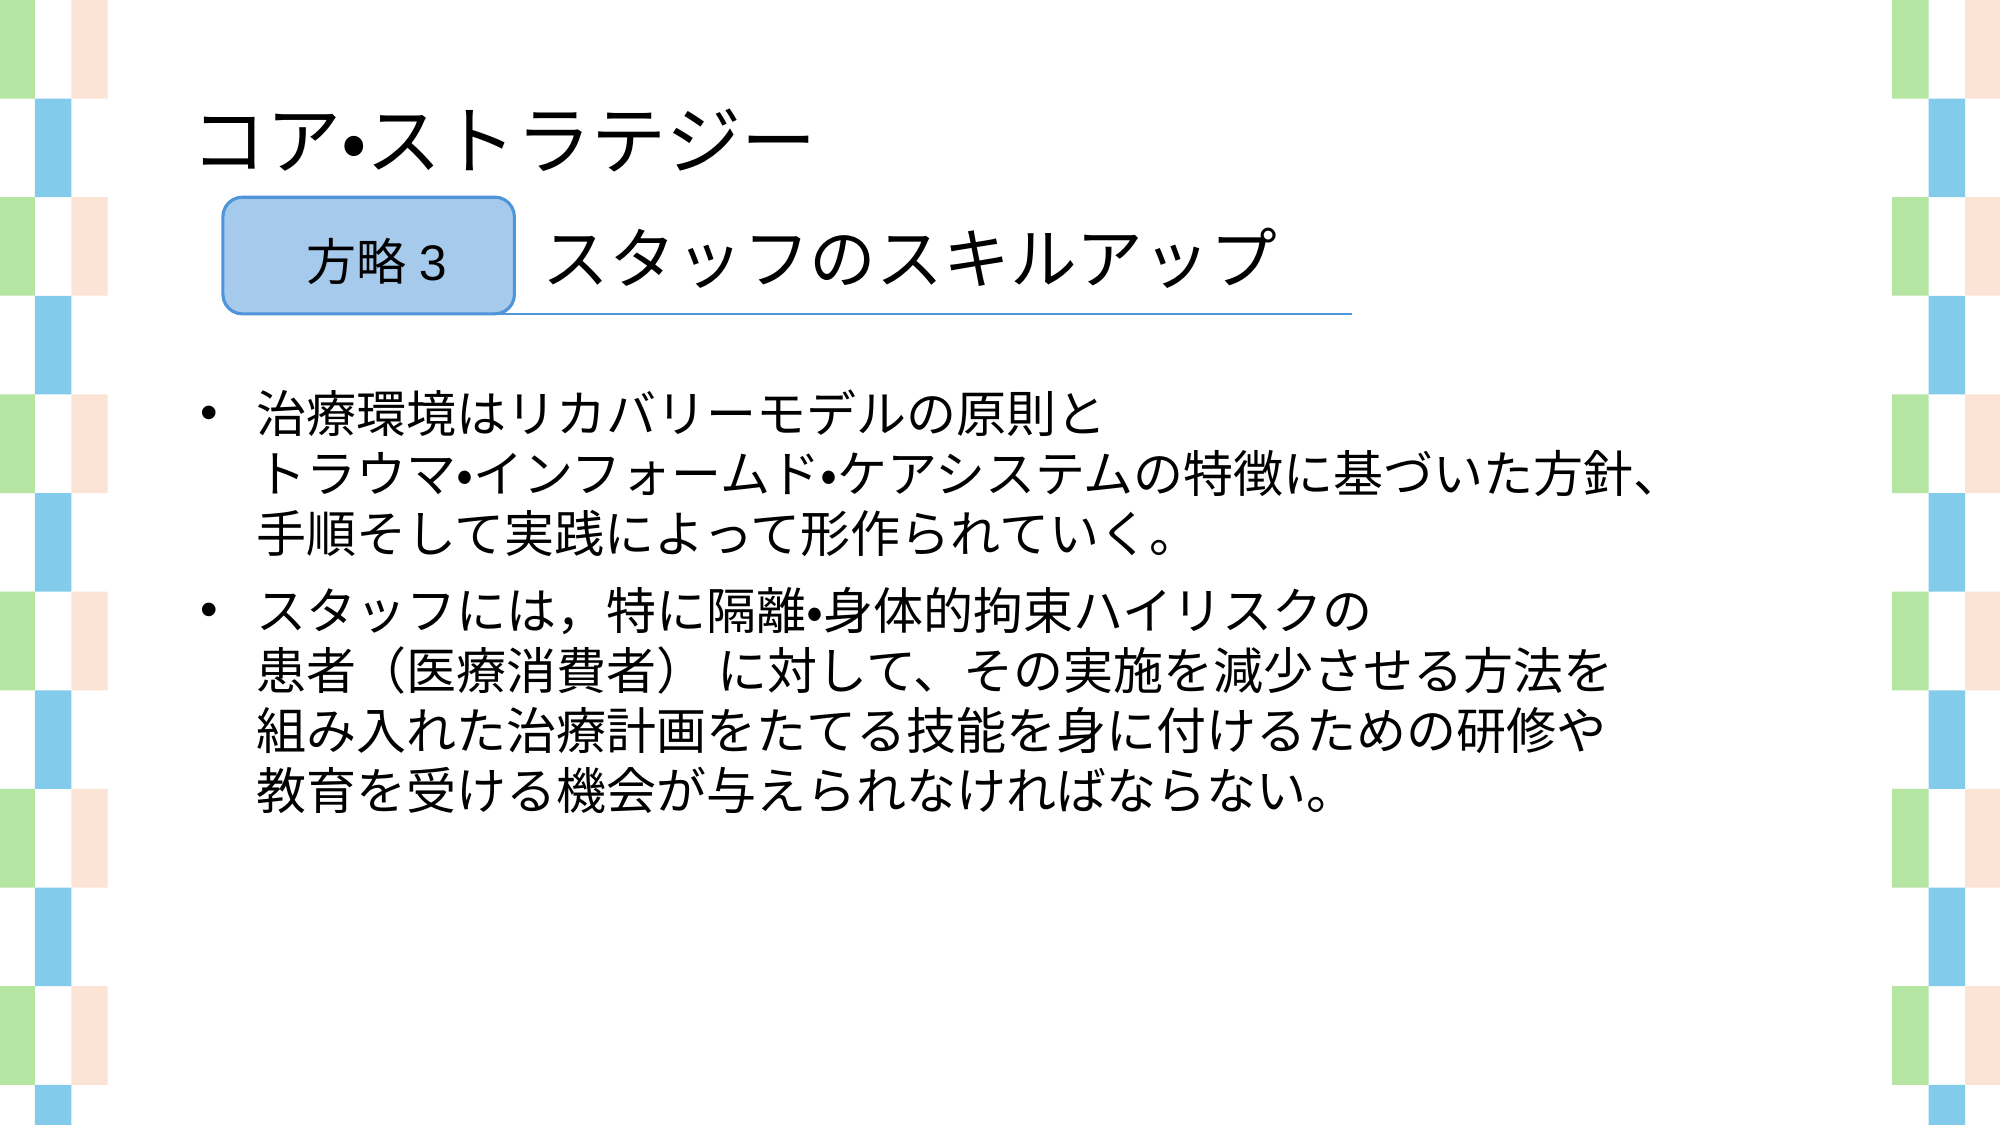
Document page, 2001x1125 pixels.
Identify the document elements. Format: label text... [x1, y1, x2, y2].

text_box 治療環境はリカバリーモデルの原則と トラウマ・インフォームド・ケアシステムの特徴に基づいた方針、 手順そして実践によって形作られていく。 スタッフには，特に隔離・身体的拘束ハイリスクの 患者（医療消費者） に対して、その実施を減少させる方法を 組み入れた治療計画をたてる技能を身に付けるための研修や 教育を受ける機会が与えられなければならない。 [185, 375, 1856, 827]
text_box スタッフのスキルアップ [528, 209, 1891, 305]
text_box 方略3 [292, 223, 515, 299]
text_box [221, 195, 516, 316]
text_box コア・ストラテジー [176, 85, 1891, 191]
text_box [1891, 0, 2000, 1125]
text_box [0, 0, 109, 1125]
